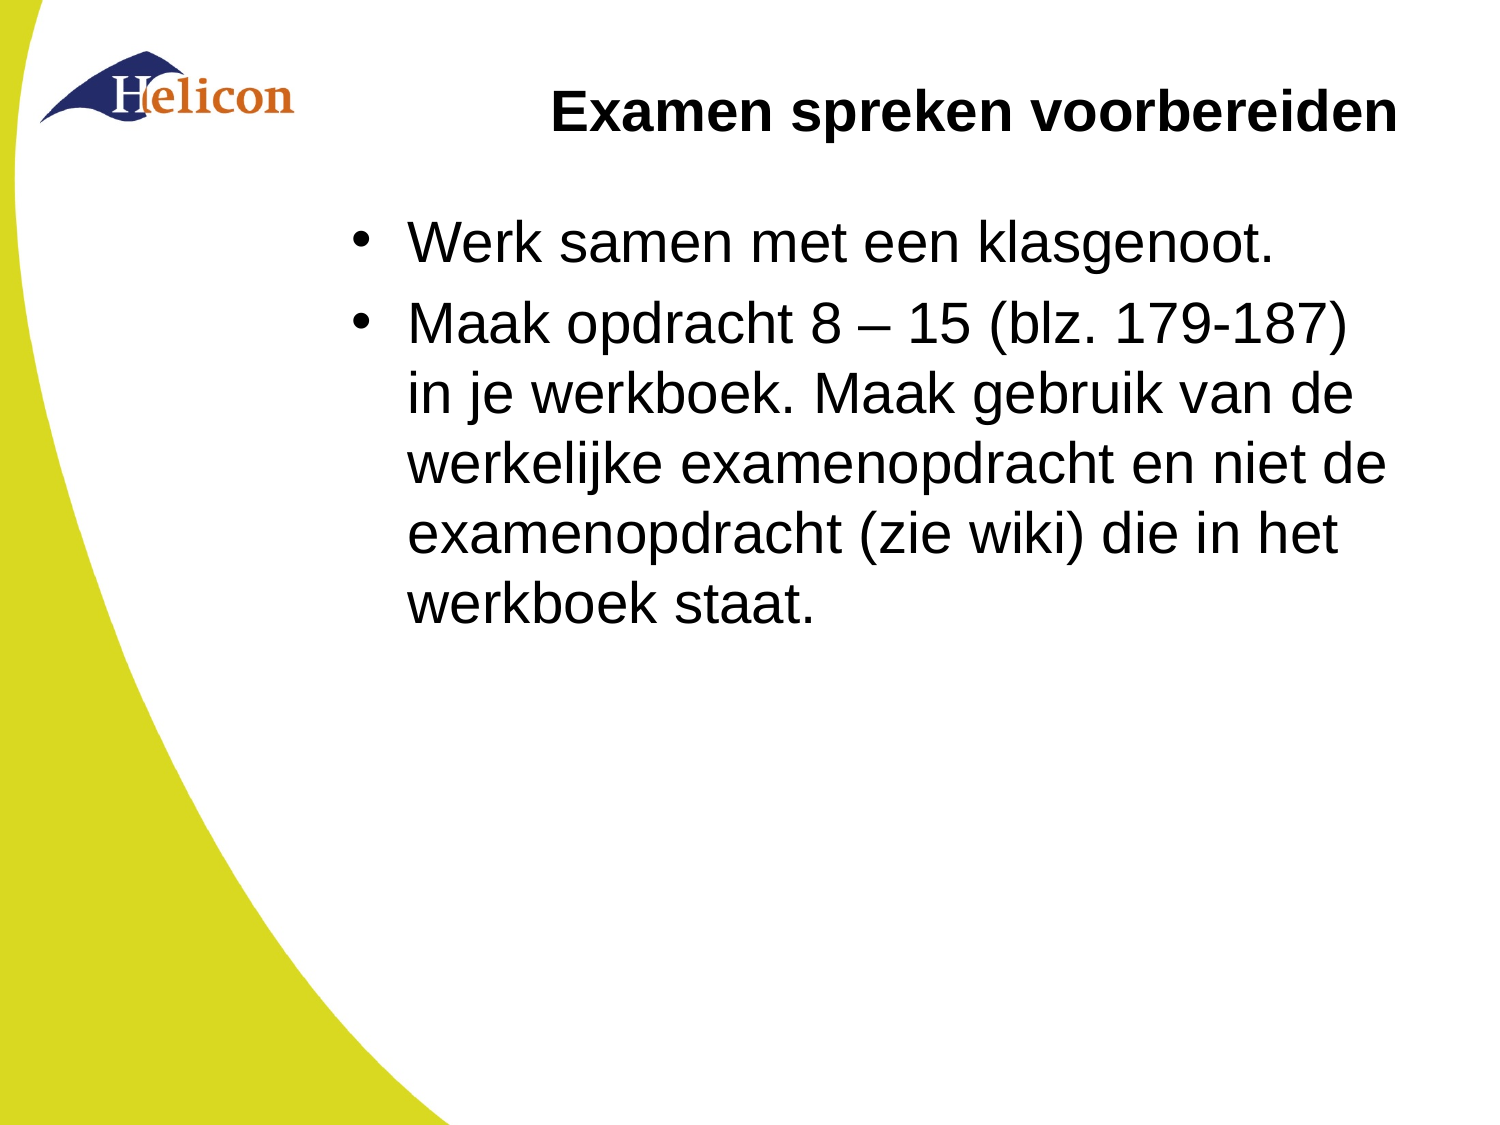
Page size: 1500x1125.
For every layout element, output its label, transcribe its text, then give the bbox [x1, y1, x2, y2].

picture [0, 0, 1500, 1125]
title Examen spreken voorbereiden [324, 54, 1415, 161]
list Werk samen met een klasgenoot. Maak opdracht 8 – 15 (blz. 179-187) in je werkboek. Maak gebruik van de werkelijke examenopdracht en niet de examenopdracht (zie wiki) die in het werkboek staat. [336, 196, 1425, 1005]
